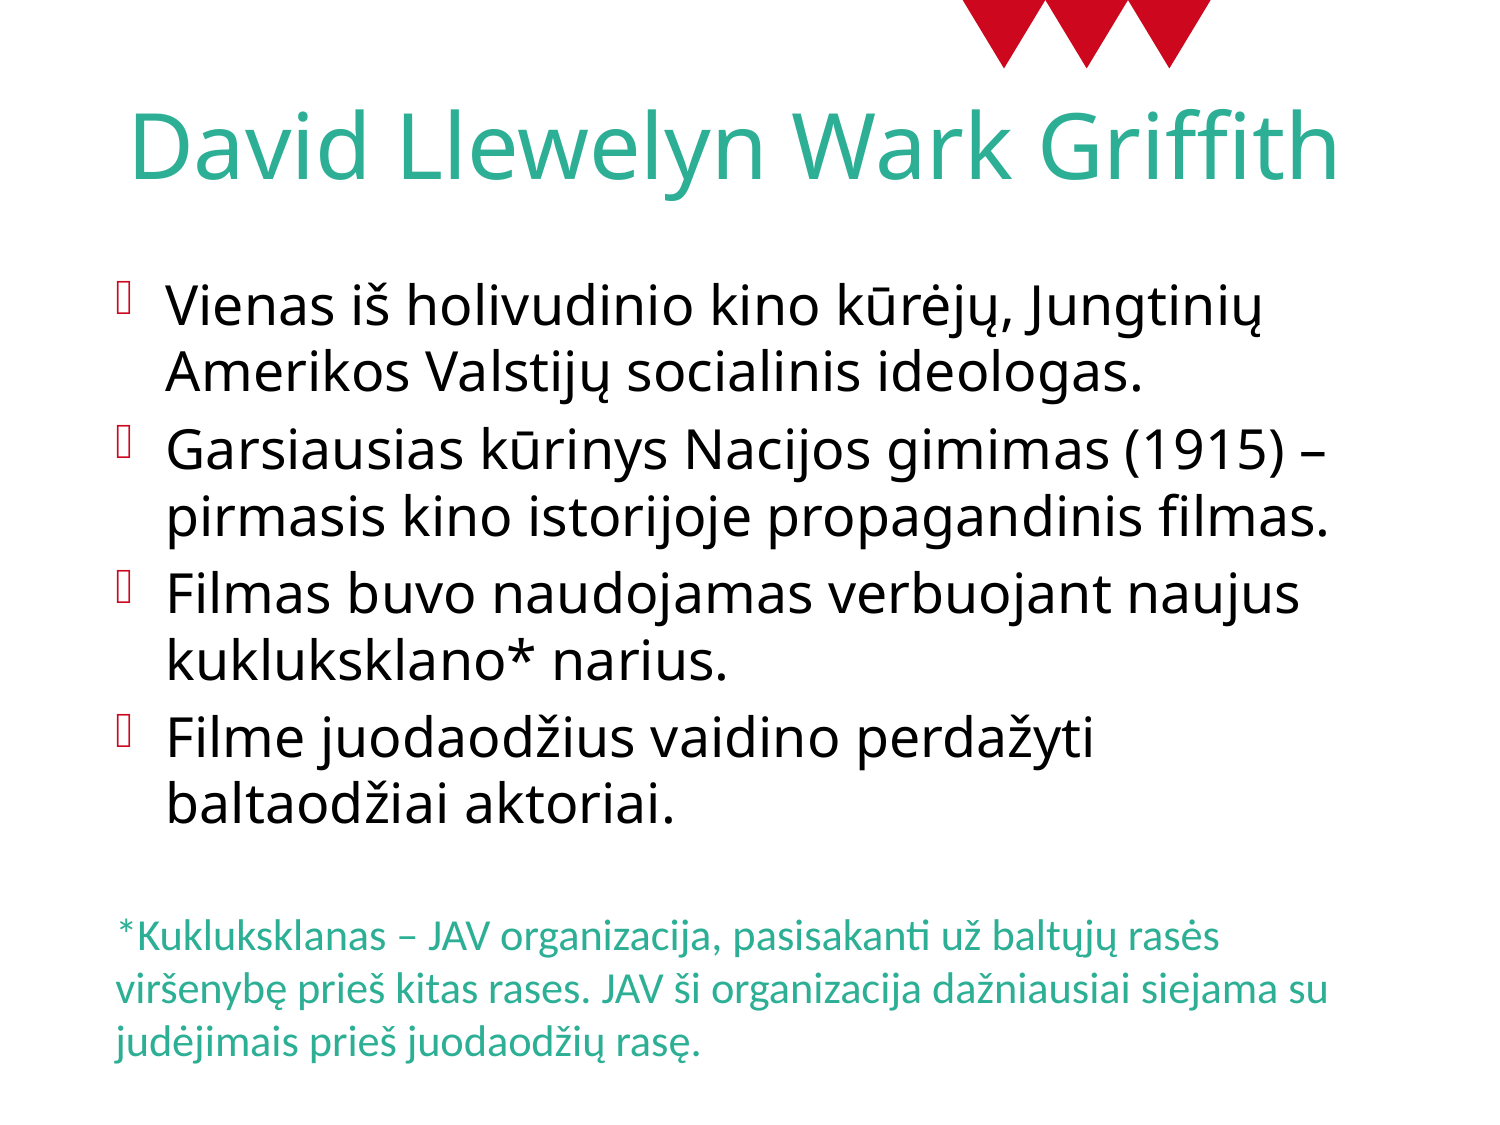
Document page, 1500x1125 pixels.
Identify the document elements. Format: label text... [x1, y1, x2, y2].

list Vienas iš holivudinio kino kūrėjų, Jungtinių Amerikos Valstijų socialinis ideologas. Garsiausias kūrinys Nacijos gimimas (1915) – pirmasis kino istorijoje propagandinis filmas. Filmas buvo naudojamas verbuojant naujus kukluksklano* narius. Filme juodaodžius vaidino perdažyti baltaodžiai aktoriai. *Kukluksklanas – JAV organizacija, pasisakanti už baltųjų rasės viršenybę prieš kitas rases. JAV ši organizacija dažniausiai siejama su judėjimais prieš juodaodžių rasę. [100, 262, 1400, 1083]
title David Llewelyn Wark Griffith [112, 66, 1388, 220]
